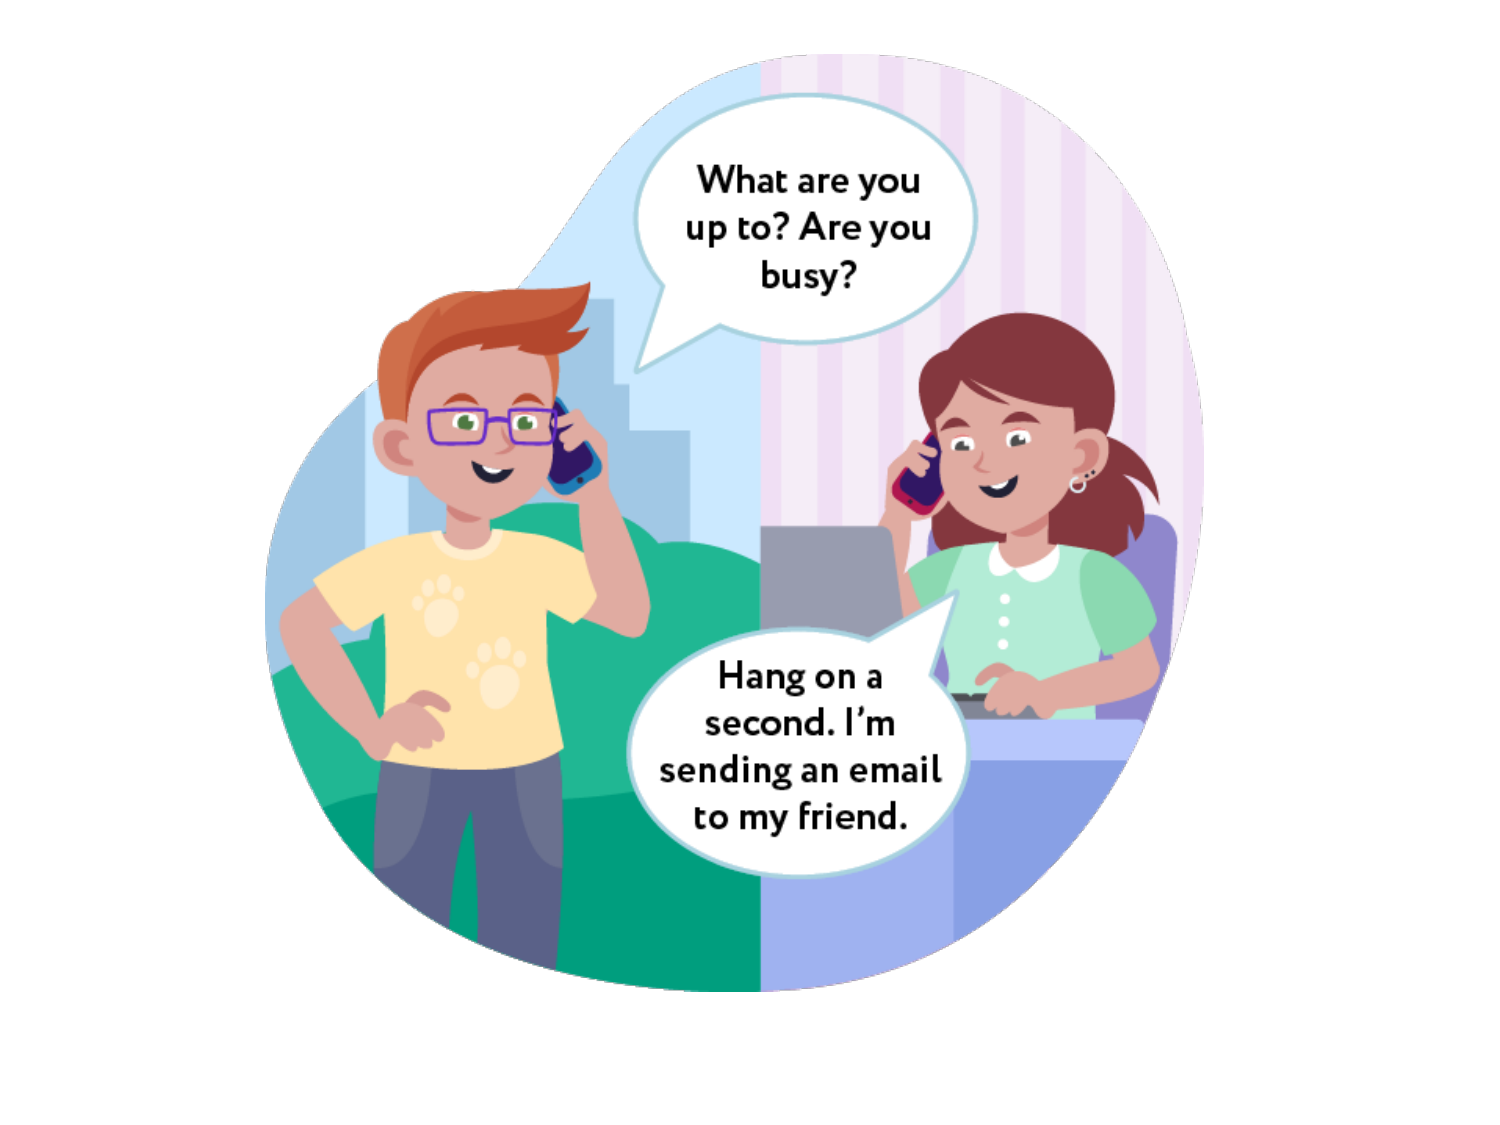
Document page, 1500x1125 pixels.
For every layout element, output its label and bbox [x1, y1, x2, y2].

picture [265, 54, 1204, 993]
